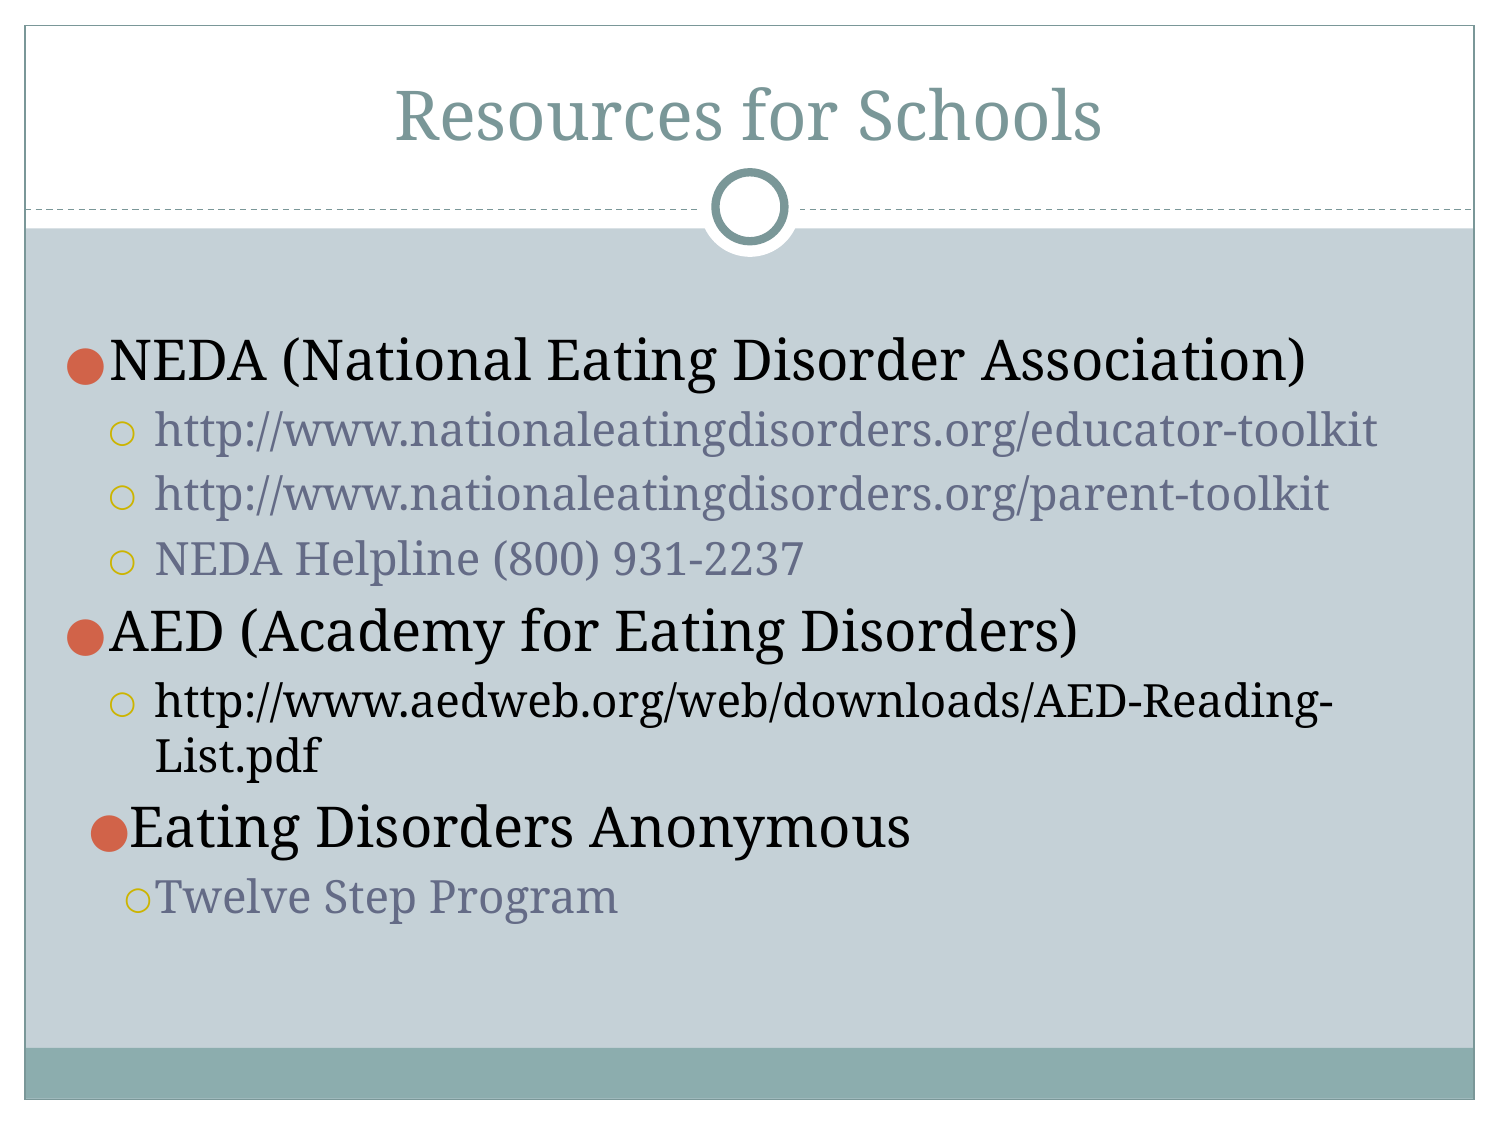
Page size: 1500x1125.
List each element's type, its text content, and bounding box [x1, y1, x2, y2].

list NEDA (National Eating Disorder Association) http://www.nationaleatingdisorders.org/educator-toolkit http://www.nationaleatingdisorders.org/parent-toolkit NEDA Helpline (800) 931-2237 AED (Academy for Eating Disorders) http://www.aedweb.org/web/downloads/AED-Reading-List.pdf Eating Disorders Anonymous Twelve Step Program [49, 250, 1445, 1001]
title Resources for Schools [49, 37, 1450, 162]
